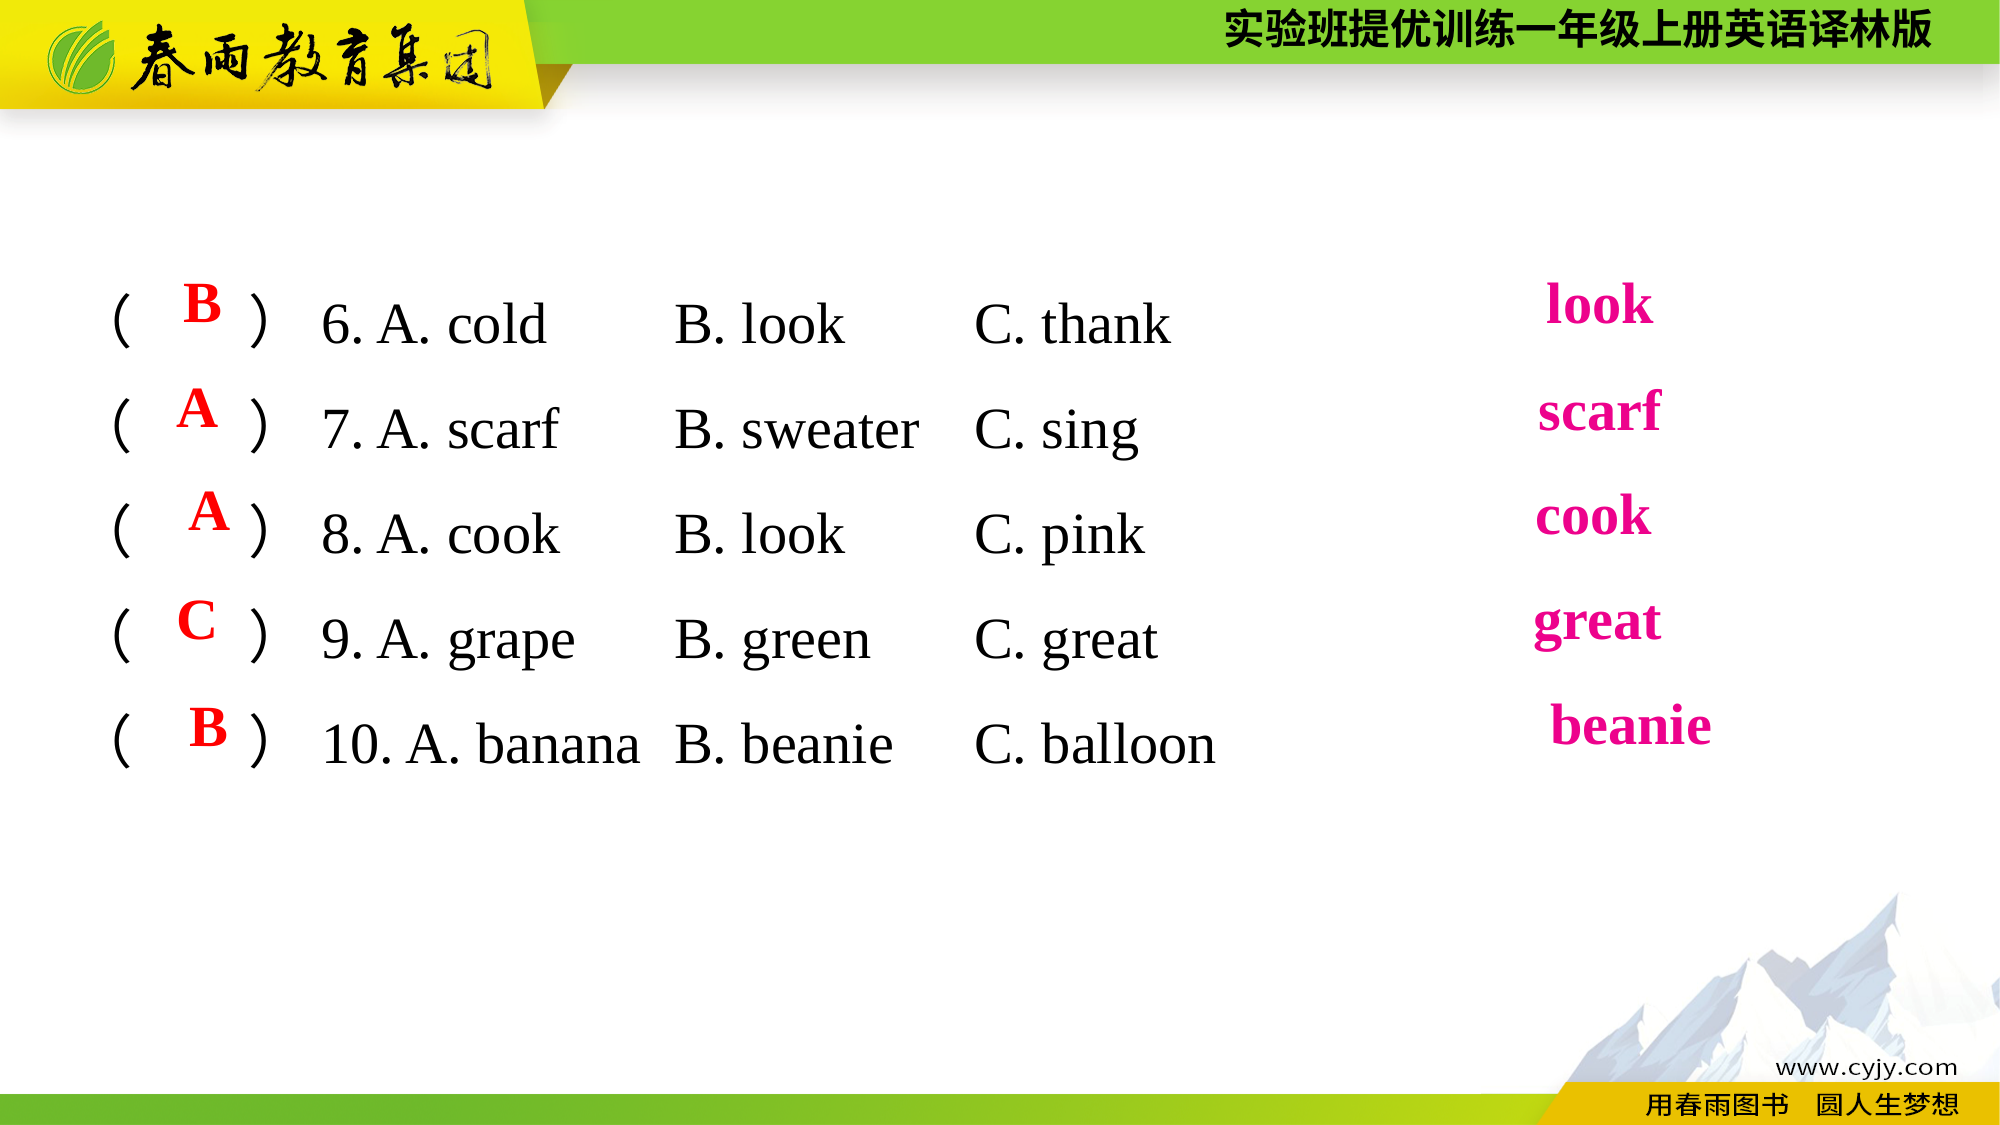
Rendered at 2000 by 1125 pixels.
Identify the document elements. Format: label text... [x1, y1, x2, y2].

text_box beanie [1520, 679, 1727, 764]
picture [0, 0, 2000, 1125]
text_box B [174, 680, 244, 766]
text_box B [168, 256, 238, 342]
text_box A [161, 361, 234, 447]
text_box look [1532, 258, 1669, 343]
text_box cook [1520, 468, 1667, 554]
text_box scarf [1524, 364, 1677, 450]
text_box A [173, 464, 246, 550]
text_box C [161, 574, 234, 659]
list （ ）6. A. cold B. look C. thank （ ）7. A. scarf B. sweater C. sing （ ）8. A. cook B. look C. pink （ ）9. A. grape B. green C. great （ ）10. A. banana B. beanie C. balloon [59, 243, 1944, 776]
text_box great [1518, 573, 1677, 659]
